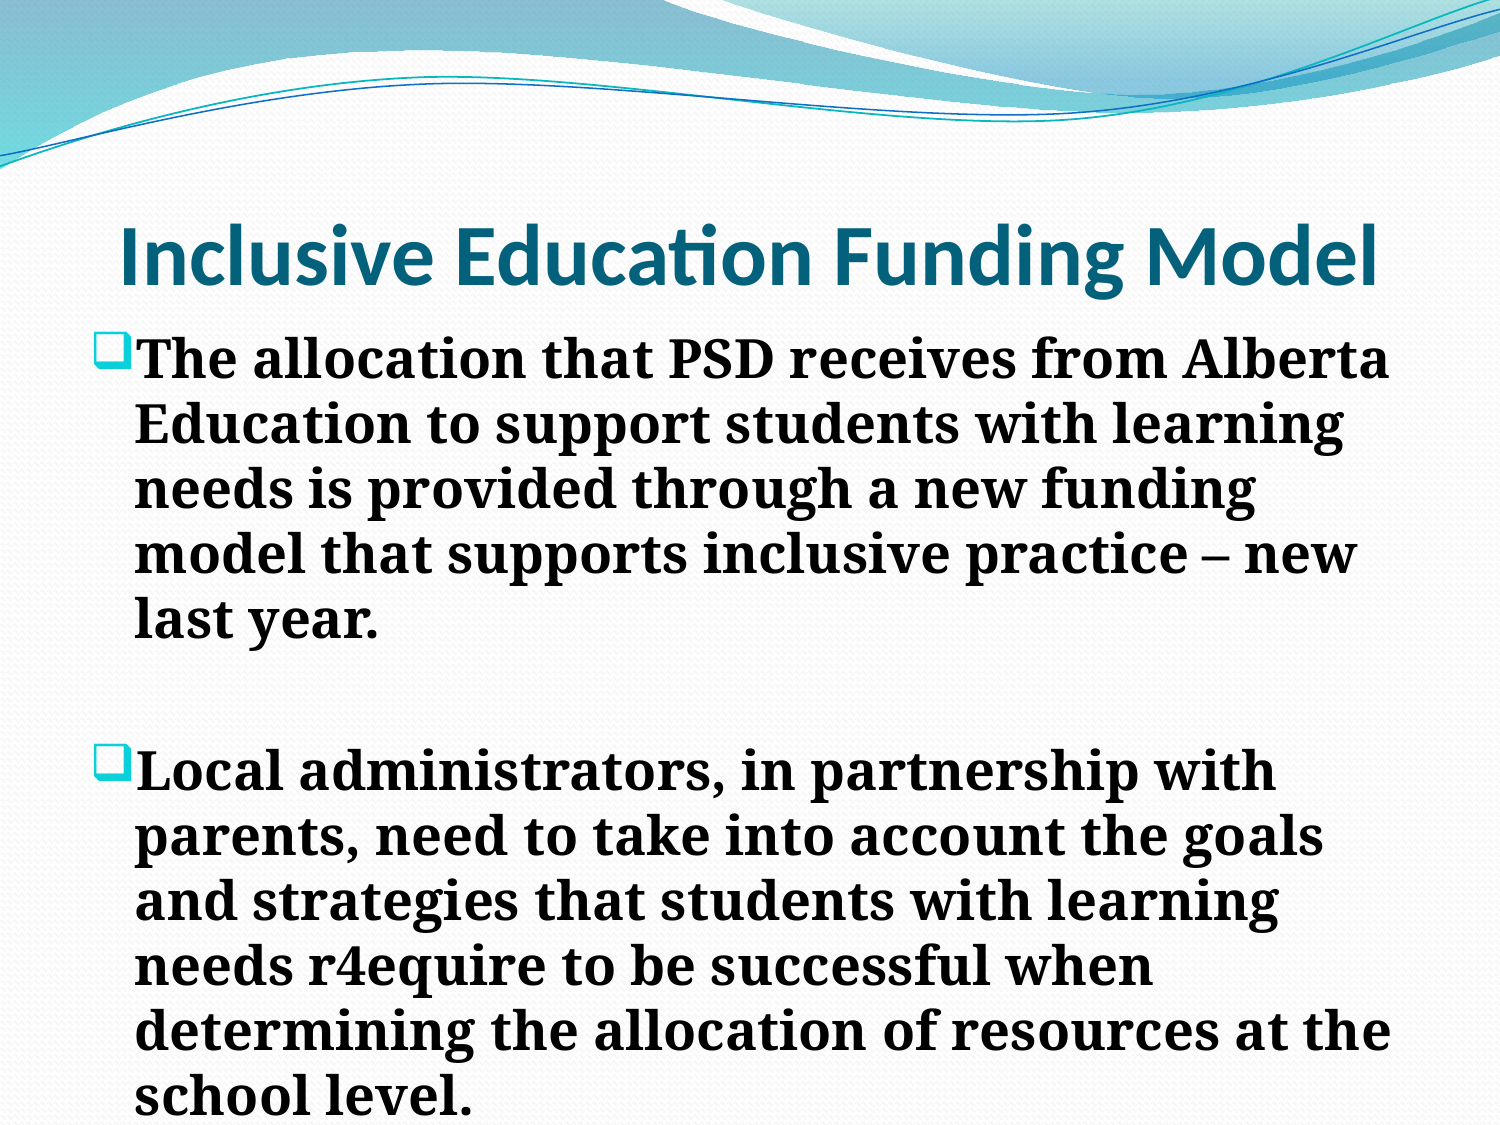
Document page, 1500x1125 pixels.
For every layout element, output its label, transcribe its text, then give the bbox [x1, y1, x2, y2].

title Inclusive Education Funding Model [75, 115, 1425, 303]
list The allocation that PSD receives from Alberta Education to support students with learning needs is provided through a new funding model that supports inclusive practice – new last year. Local administrators, in partnership with parents, need to take into account the goals and strategies that students with learning needs r4equire to be successful when determining the allocation of resources at the school level. [75, 317, 1425, 1106]
